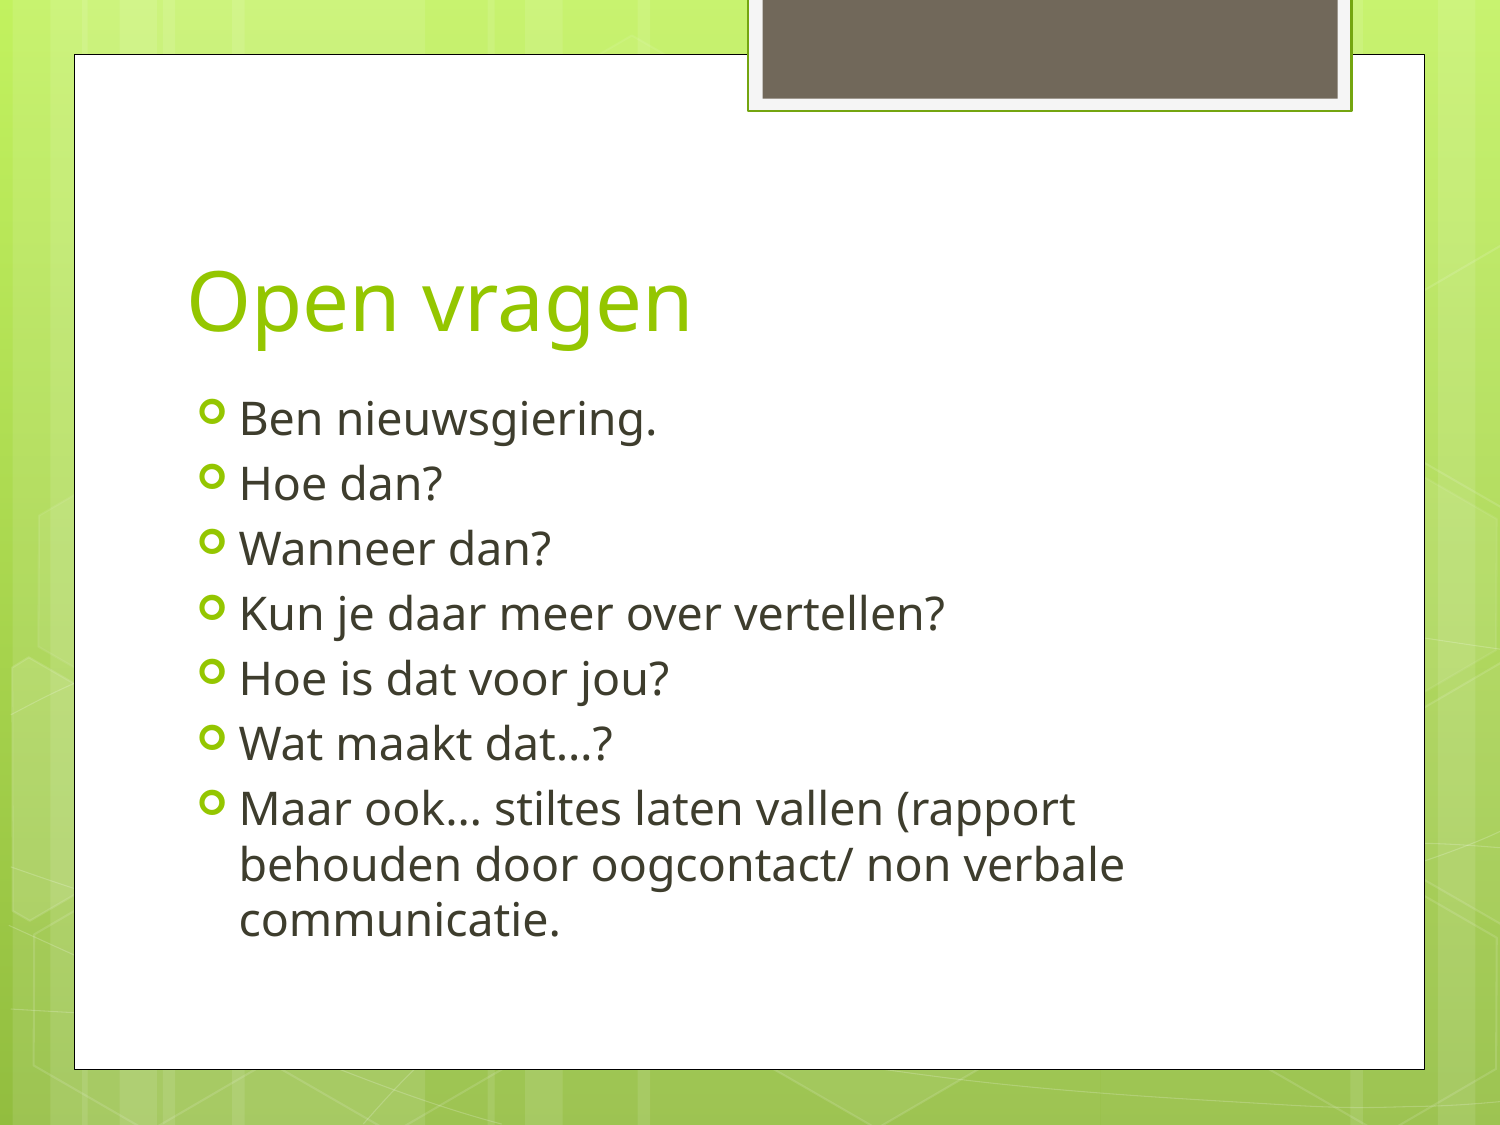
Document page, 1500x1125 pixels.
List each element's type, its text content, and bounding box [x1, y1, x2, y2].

title Open vragen [171, 168, 1324, 357]
list Ben nieuwsgiering. Hoe dan? Wanneer dan? Kun je daar meer over vertellen? Hoe is dat voor jou? Wat maakt dat…? Maar ook… stiltes laten vallen (rapport behouden door oogcontact/ non verbale communicatie. [171, 381, 1283, 957]
